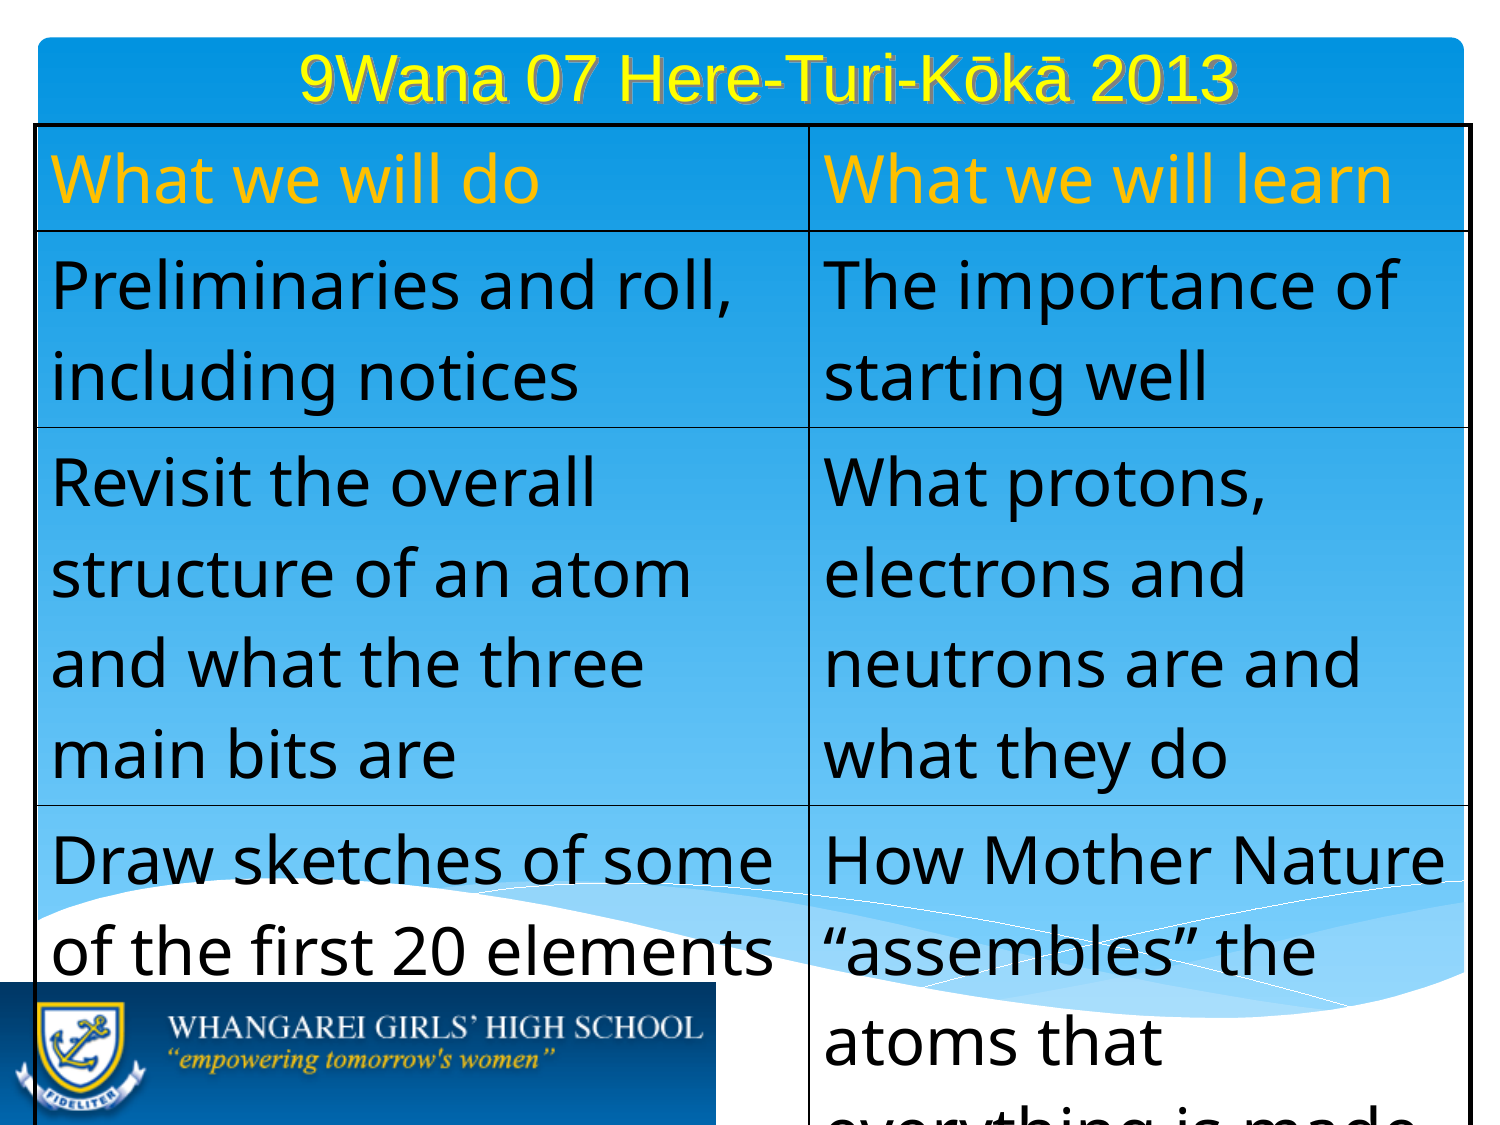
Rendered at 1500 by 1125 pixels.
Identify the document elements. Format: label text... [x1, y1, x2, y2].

picture [0, 982, 716, 1125]
table_cell What protons, electrons and neutrons are and what they do [810, 428, 1468, 805]
table_header What we will learn [810, 127, 1468, 230]
table_header What we will do [37, 127, 808, 230]
table_cell Draw sketches of some of the first 20 elements [37, 806, 808, 1125]
table_cell Revisit the overall structure of an atom and what the three main bits are [37, 428, 808, 805]
text_box 9Wana 07 Here-Turi-Kōkā 2013 [162, 24, 1375, 123]
table_cell How Mother Nature “assembles” the atoms that everything is made from. [810, 806, 1468, 1125]
table_cell Preliminaries and roll, including notices [37, 232, 808, 427]
table_cell The importance of starting well [810, 232, 1468, 427]
